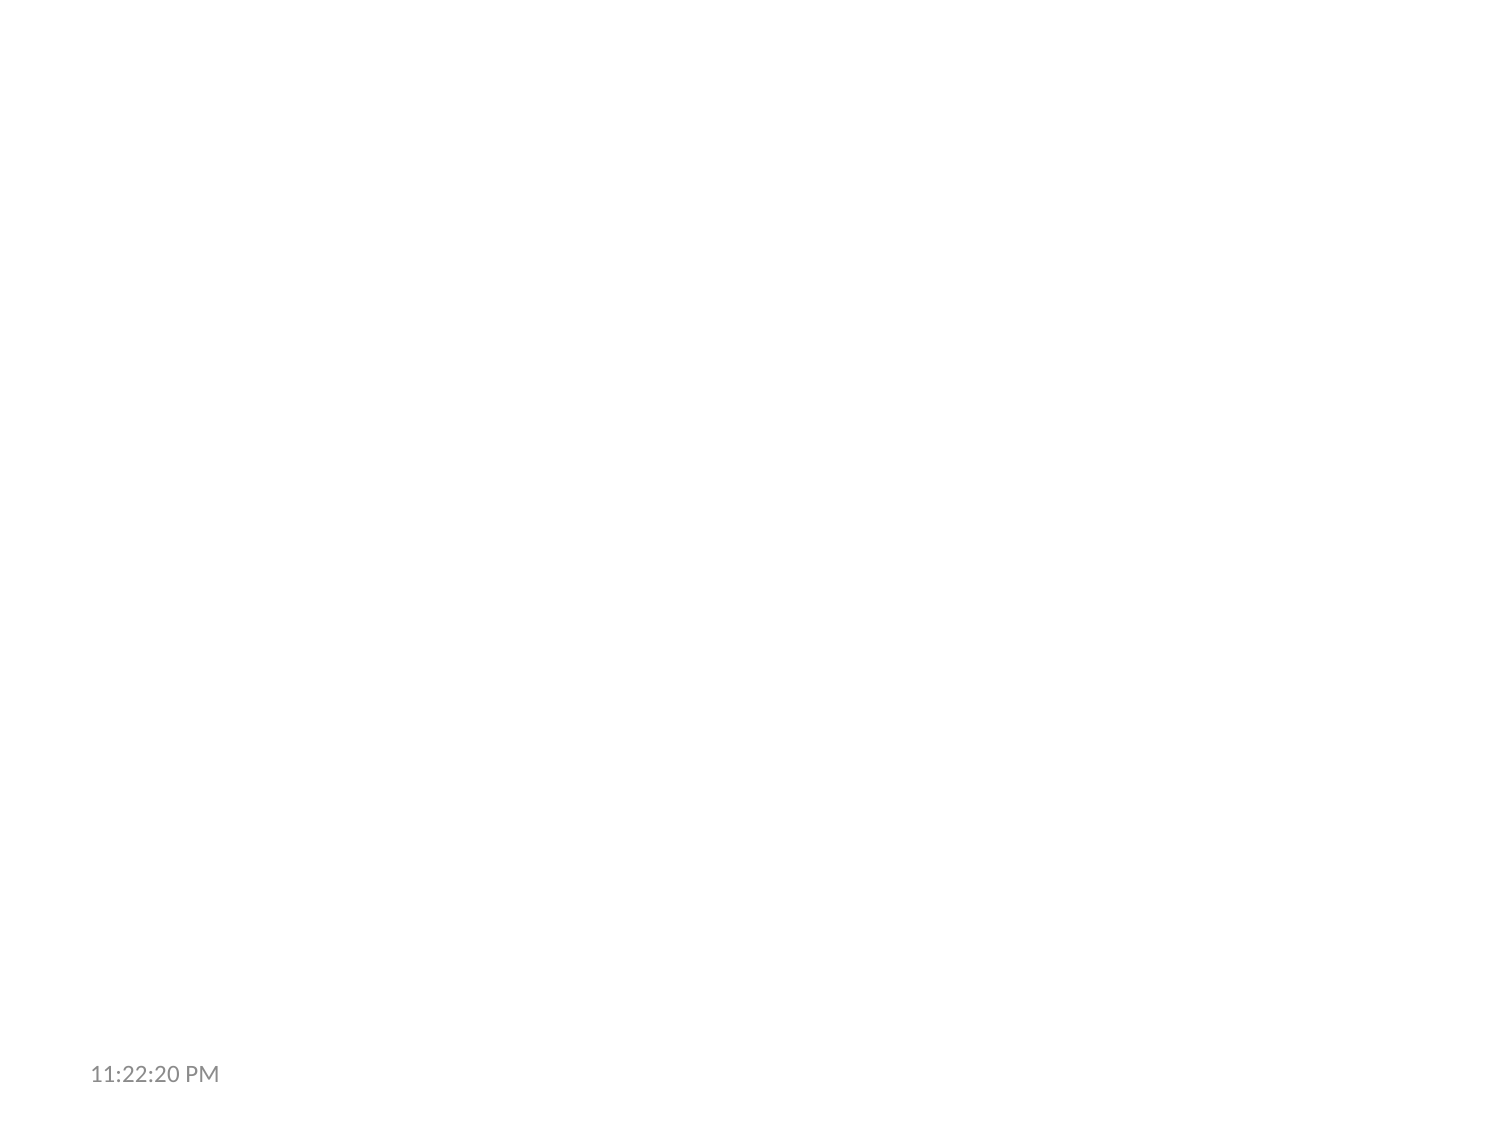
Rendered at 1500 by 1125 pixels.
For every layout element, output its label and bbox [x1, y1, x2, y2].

slide_number [75, 1042, 425, 1103]
